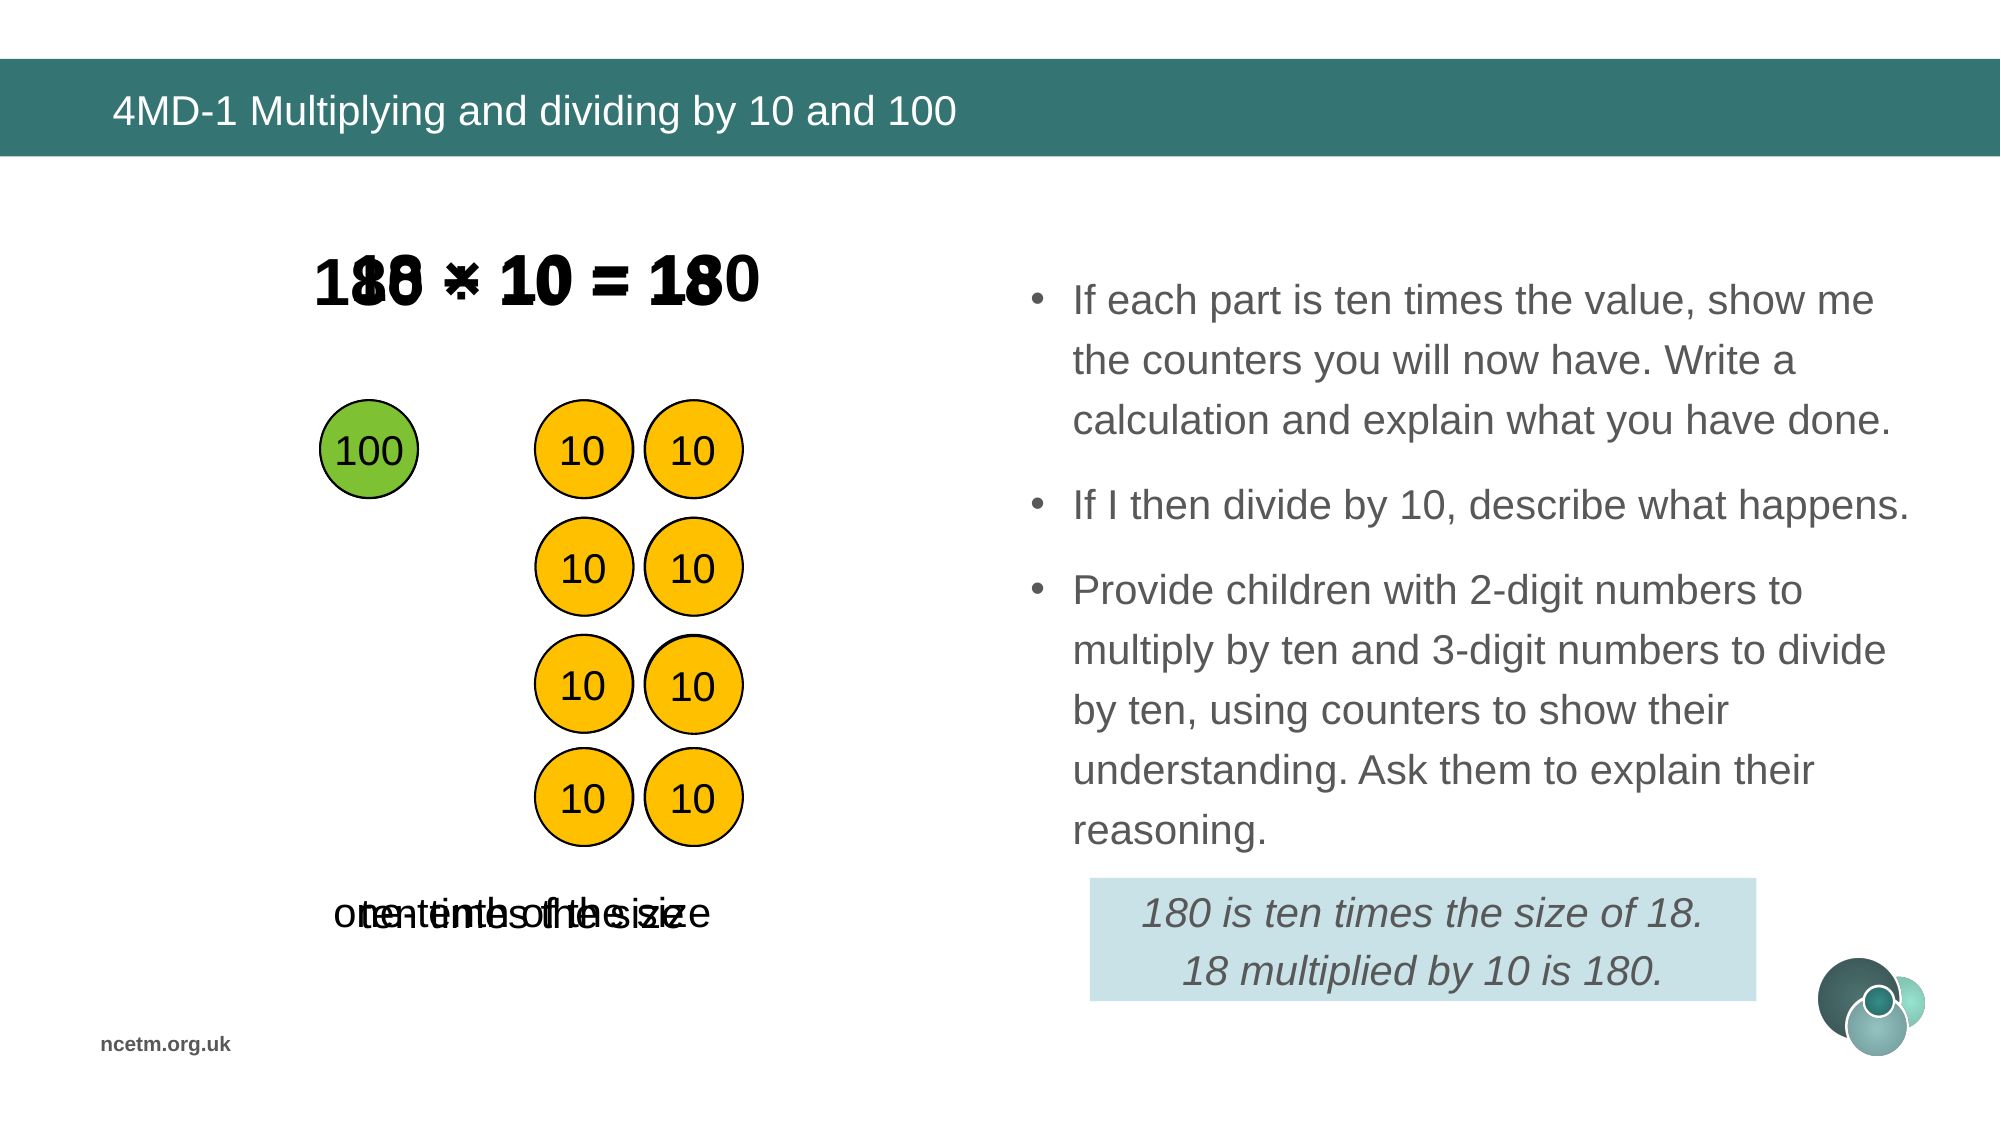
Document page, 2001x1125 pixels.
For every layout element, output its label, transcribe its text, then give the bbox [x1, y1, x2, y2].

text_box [307, 399, 753, 847]
picture [1818, 958, 1925, 1056]
title 4MD-1 Multiplying and dividing by 10 and 100 [97, 76, 1945, 147]
text_box 180 is ten times the size of 18. 18 multiplied by 10 is 180. [1089, 877, 1757, 1002]
text_box 180 ÷ 10 = 18 [298, 231, 738, 327]
text_box one-tenth of the size [267, 877, 778, 943]
text_box 18 × 10 = 180 [335, 226, 777, 322]
text_box If each part is ten times the value, show me the counters you will now have. Write a calculation and explain what you have done. If I then divide by 10, describe what happens. Provide children with 2-digit numbers to multiply by ten and 3-digit numbers to divide by ten, using counters to show their understanding. Ask them to explain their reasoning. [1015, 255, 1945, 913]
